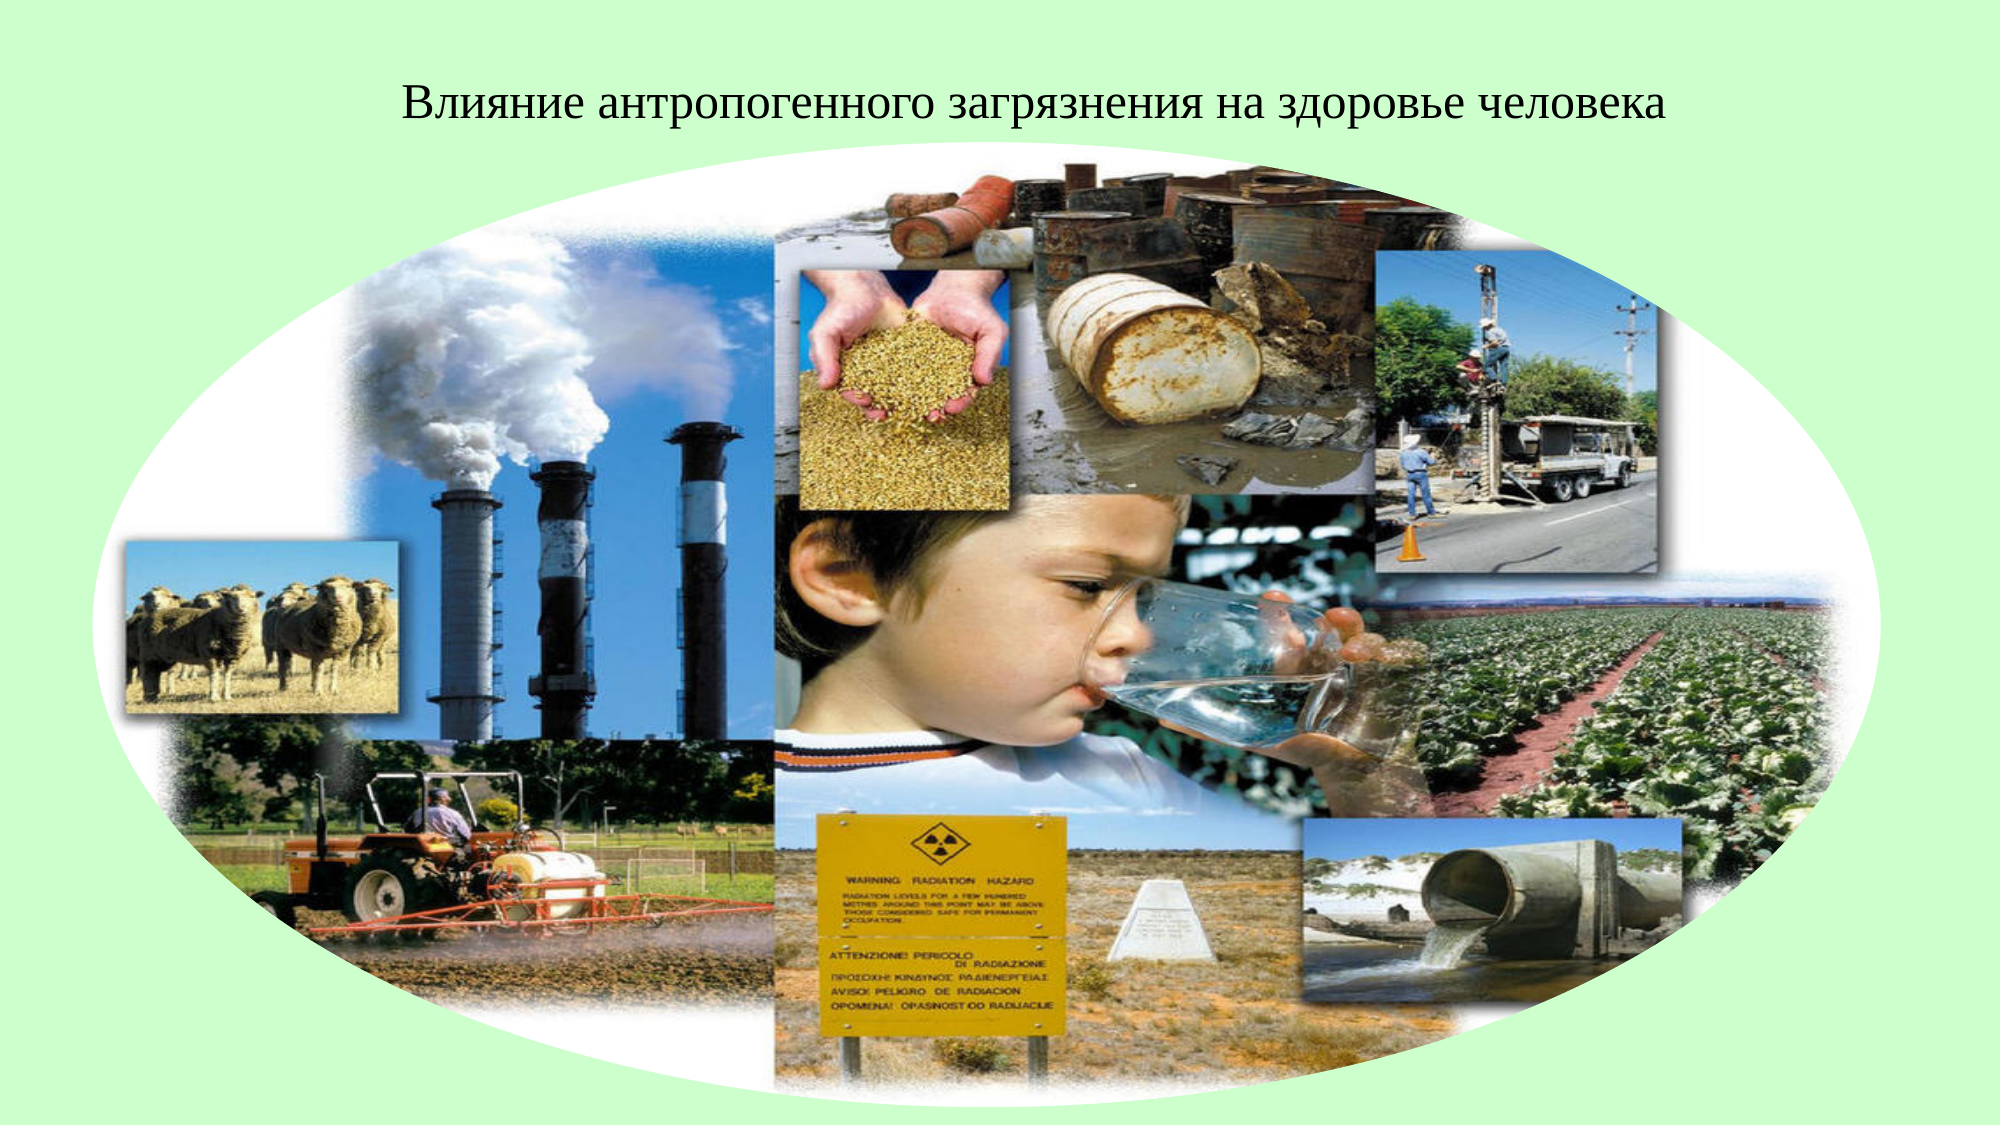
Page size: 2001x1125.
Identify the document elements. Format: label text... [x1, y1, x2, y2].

picture [87, 136, 1886, 1113]
text_box Влияние антропогенного загрязнения на здоровье человека [386, 61, 1749, 136]
